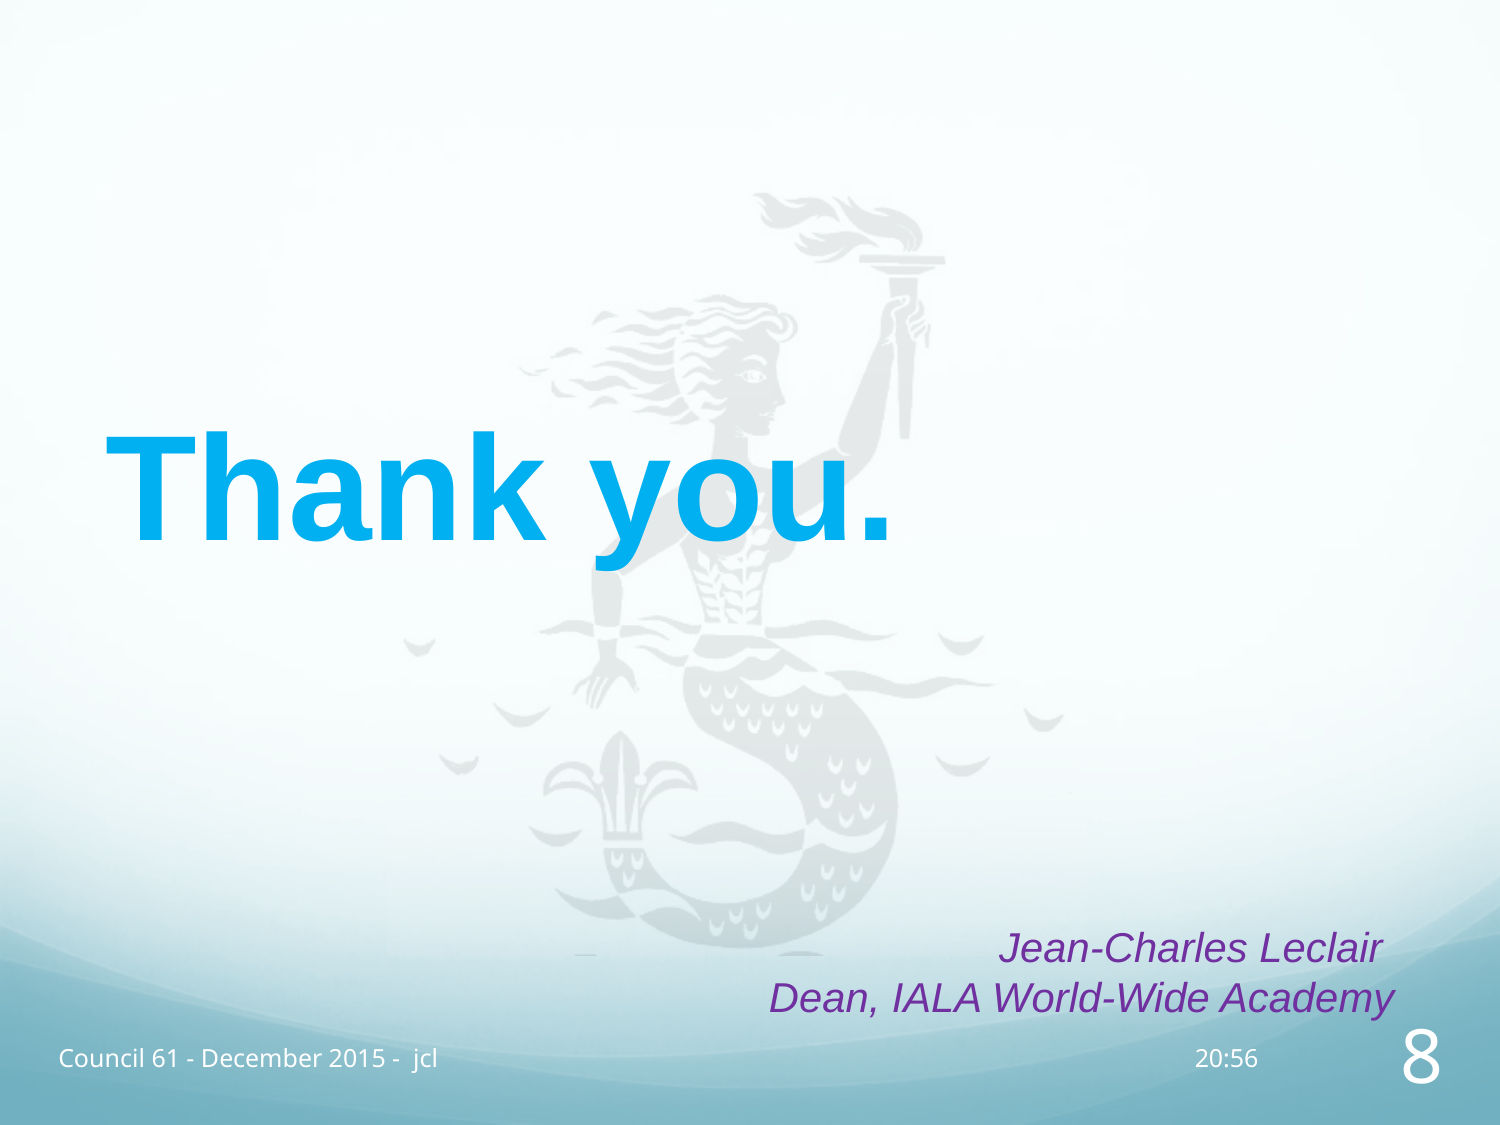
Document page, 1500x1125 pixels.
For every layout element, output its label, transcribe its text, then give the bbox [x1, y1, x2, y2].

slide_number 8 [1295, 1029, 1459, 1090]
footer Council 61 - December 2015 - jcl [43, 1029, 838, 1090]
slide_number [923, 1029, 1274, 1090]
list Thank you. Jean-Charles Leclair Dean, IALA World-Wide Academy [90, 161, 1410, 1090]
